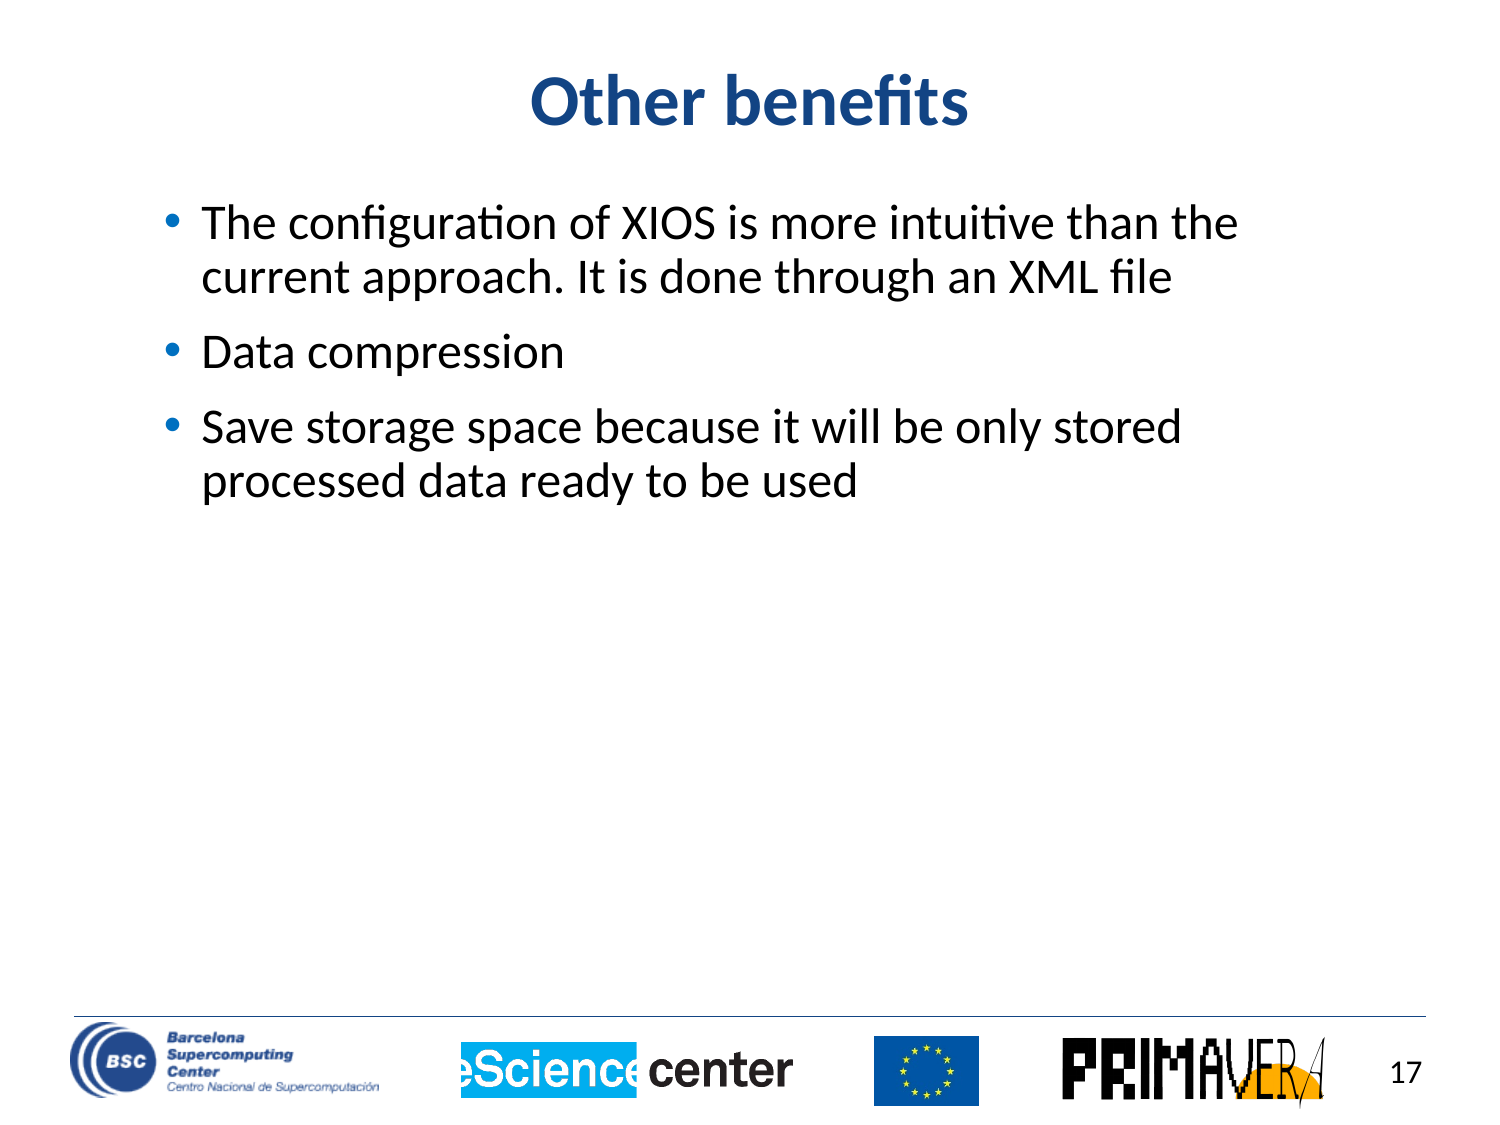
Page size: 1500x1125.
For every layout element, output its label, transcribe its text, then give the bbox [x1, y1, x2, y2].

title Other benefits [192, 45, 1308, 159]
list The configuration of XIOS is more intuitive than the current approach. It is done through an XML file Data compression Save storage space because it will be only stored processed data ready to be used [140, 166, 1360, 1006]
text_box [73, 1016, 1438, 1109]
